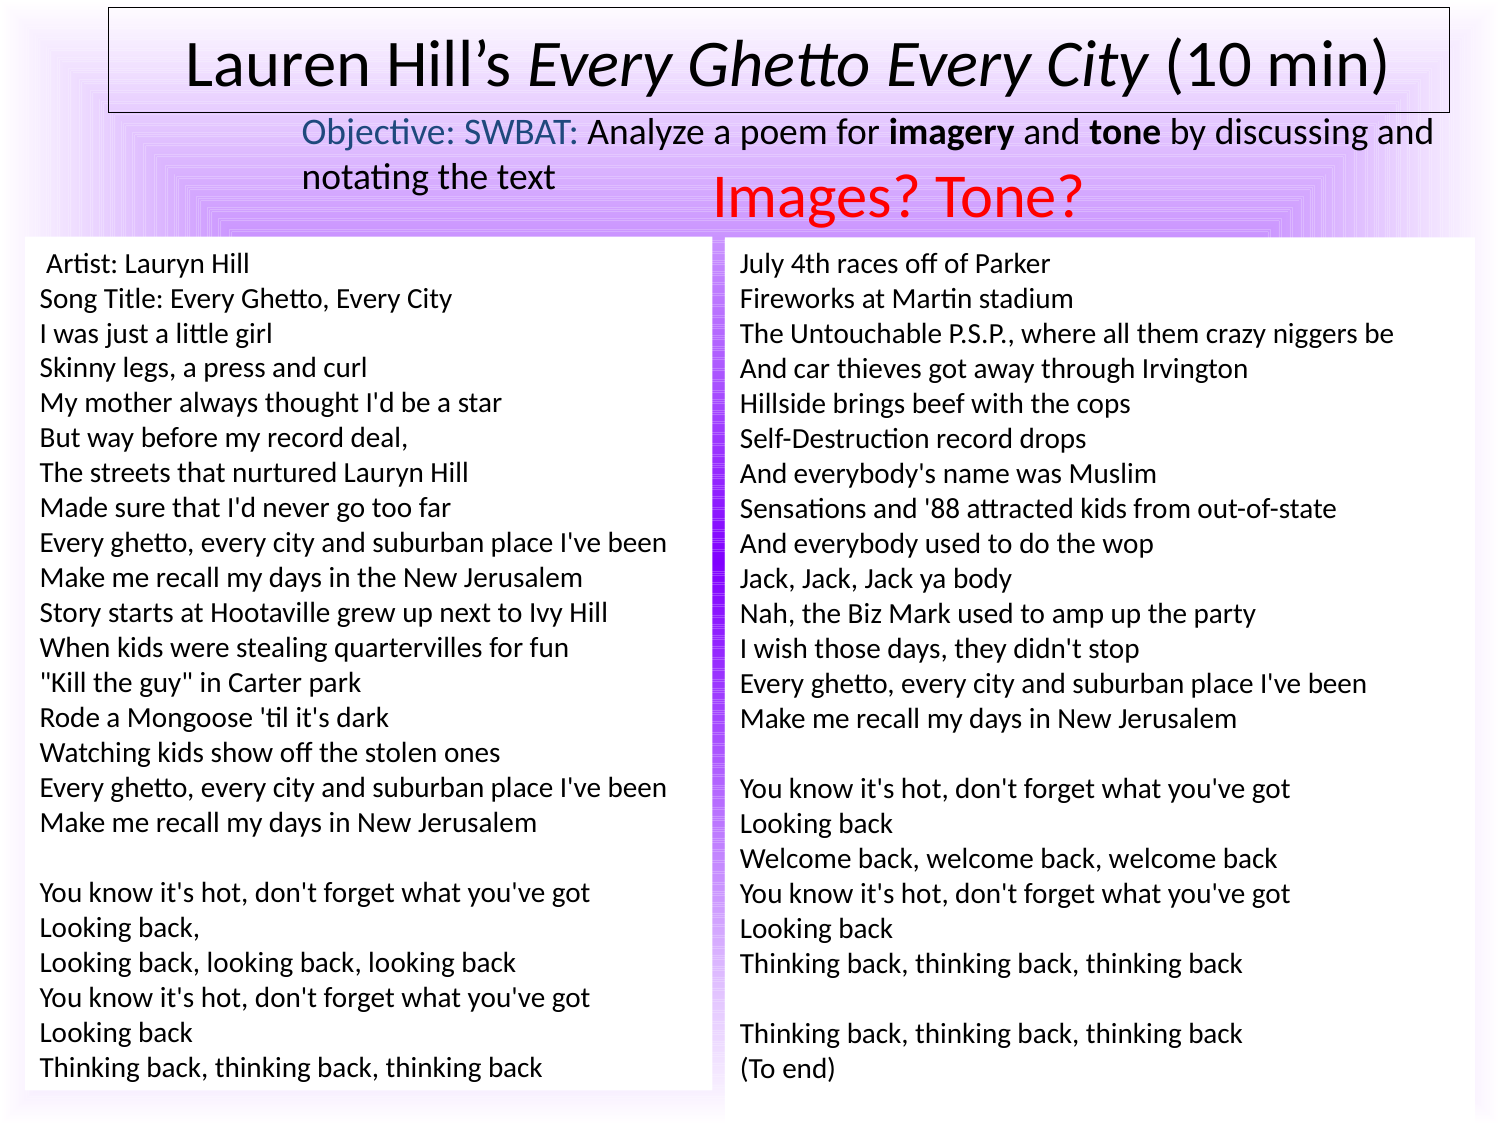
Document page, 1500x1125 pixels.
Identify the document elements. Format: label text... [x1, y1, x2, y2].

text_box Artist: Lauryn Hill Song Title: Every Ghetto, Every City I was just a little girl Skinny legs, a press and curl My mother always thought I'd be a star But way before my record deal, The streets that nurtured Lauryn Hill Made sure that I'd never go too far Every ghetto, every city and suburban place I've been Make me recall my days in the New Jerusalem Story starts at Hootaville grew up next to Ivy Hill When kids were stealing quartervilles for fun "Kill the guy" in Carter park Rode a Mongoose 'til it's dark Watching kids show off the stolen ones Every ghetto, every city and suburban place I've been Make me recall my days in New Jerusalem You know it's hot, don't forget what you've got Looking back, Looking back, looking back, looking back You know it's hot, don't forget what you've got Looking back Thinking back, thinking back, thinking back [24, 236, 713, 1091]
text_box July 4th races off of Parker Fireworks at Martin stadium The Untouchable P.S.P., where all them crazy niggers be And car thieves got away through Irvington Hillside brings beef with the cops Self-Destruction record drops And everybody's name was Muslim Sensations and '88 attracted kids from out-of-state And everybody used to do the wop Jack, Jack, Jack ya body Nah, the Biz Mark used to amp up the party I wish those days, they didn't stop Every ghetto, every city and suburban place I've been Make me recall my days in New Jerusalem You know it's hot, don't forget what you've got Looking back Welcome back, welcome back, welcome back You know it's hot, don't forget what you've got Looking back Thinking back, thinking back, thinking back Thinking back, thinking back, thinking back (To end) [724, 237, 1475, 1125]
text_box Objective: SWBAT: Analyze a poem for imagery and tone by discussing and notating the text [108, 99, 1450, 237]
text_box Images? Tone? [697, 147, 1102, 238]
title Lauren Hill’s Every Ghetto Every City (10 min) [108, 7, 1450, 99]
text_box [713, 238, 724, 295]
